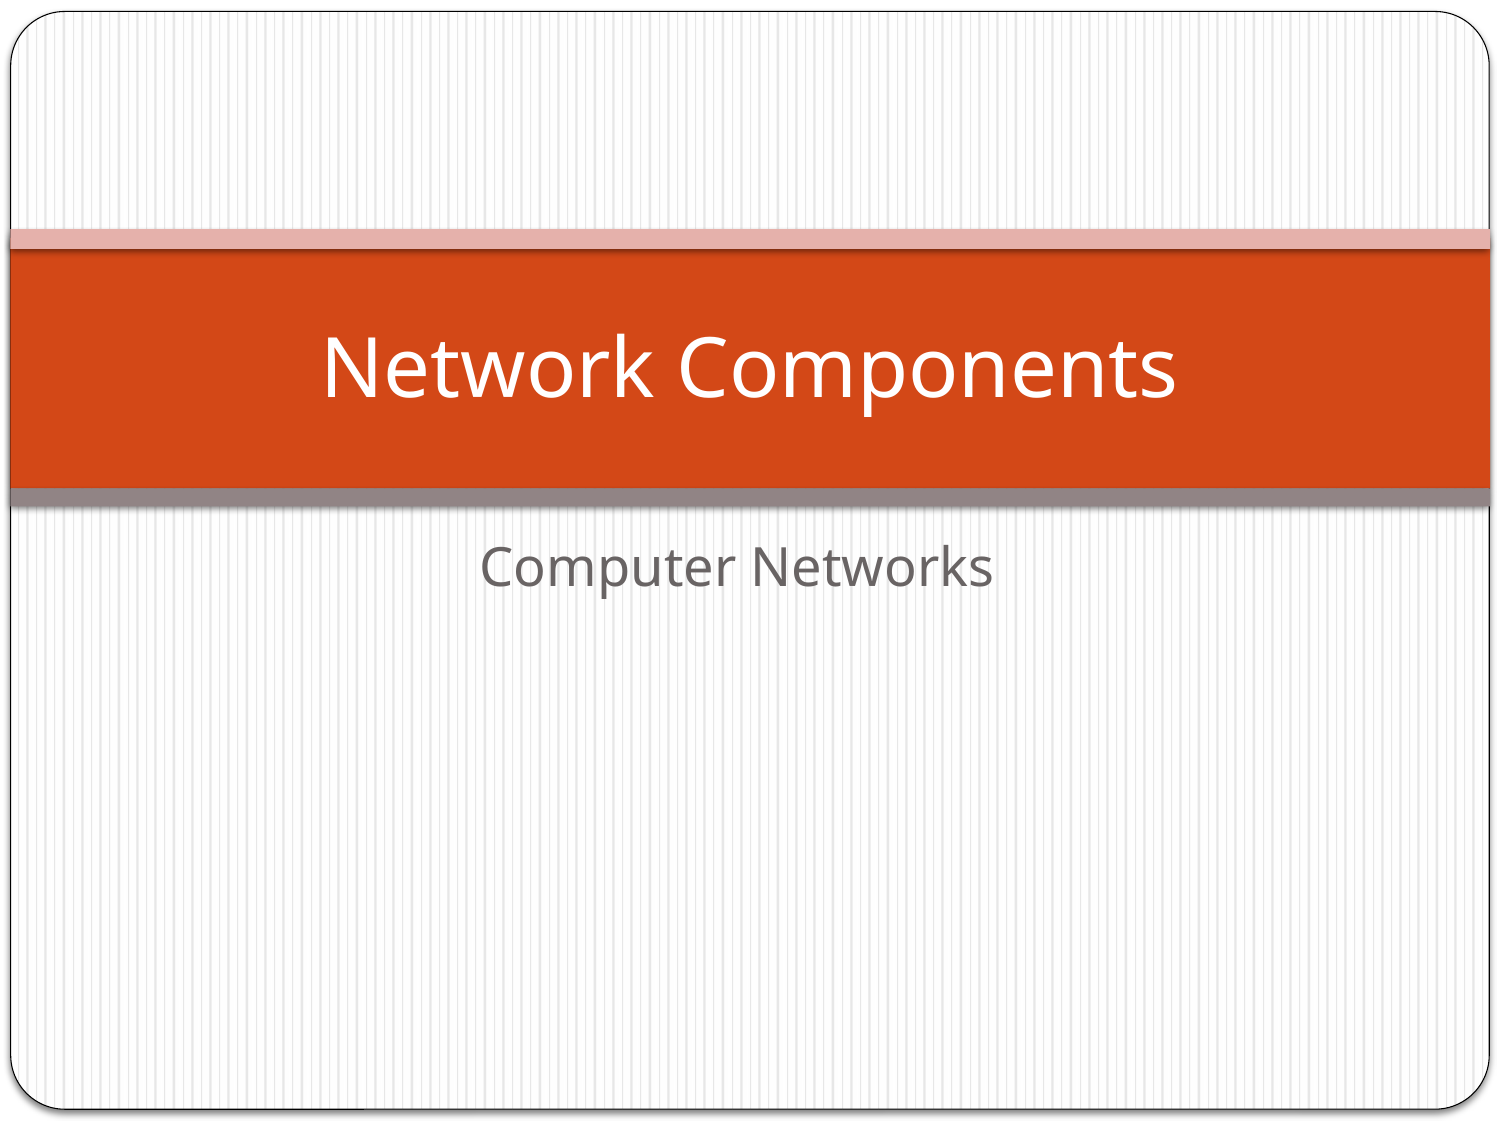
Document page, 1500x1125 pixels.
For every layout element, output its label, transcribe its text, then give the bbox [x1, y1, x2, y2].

title Network Components [75, 247, 1425, 489]
subtitle Computer Networks [212, 525, 1263, 788]
